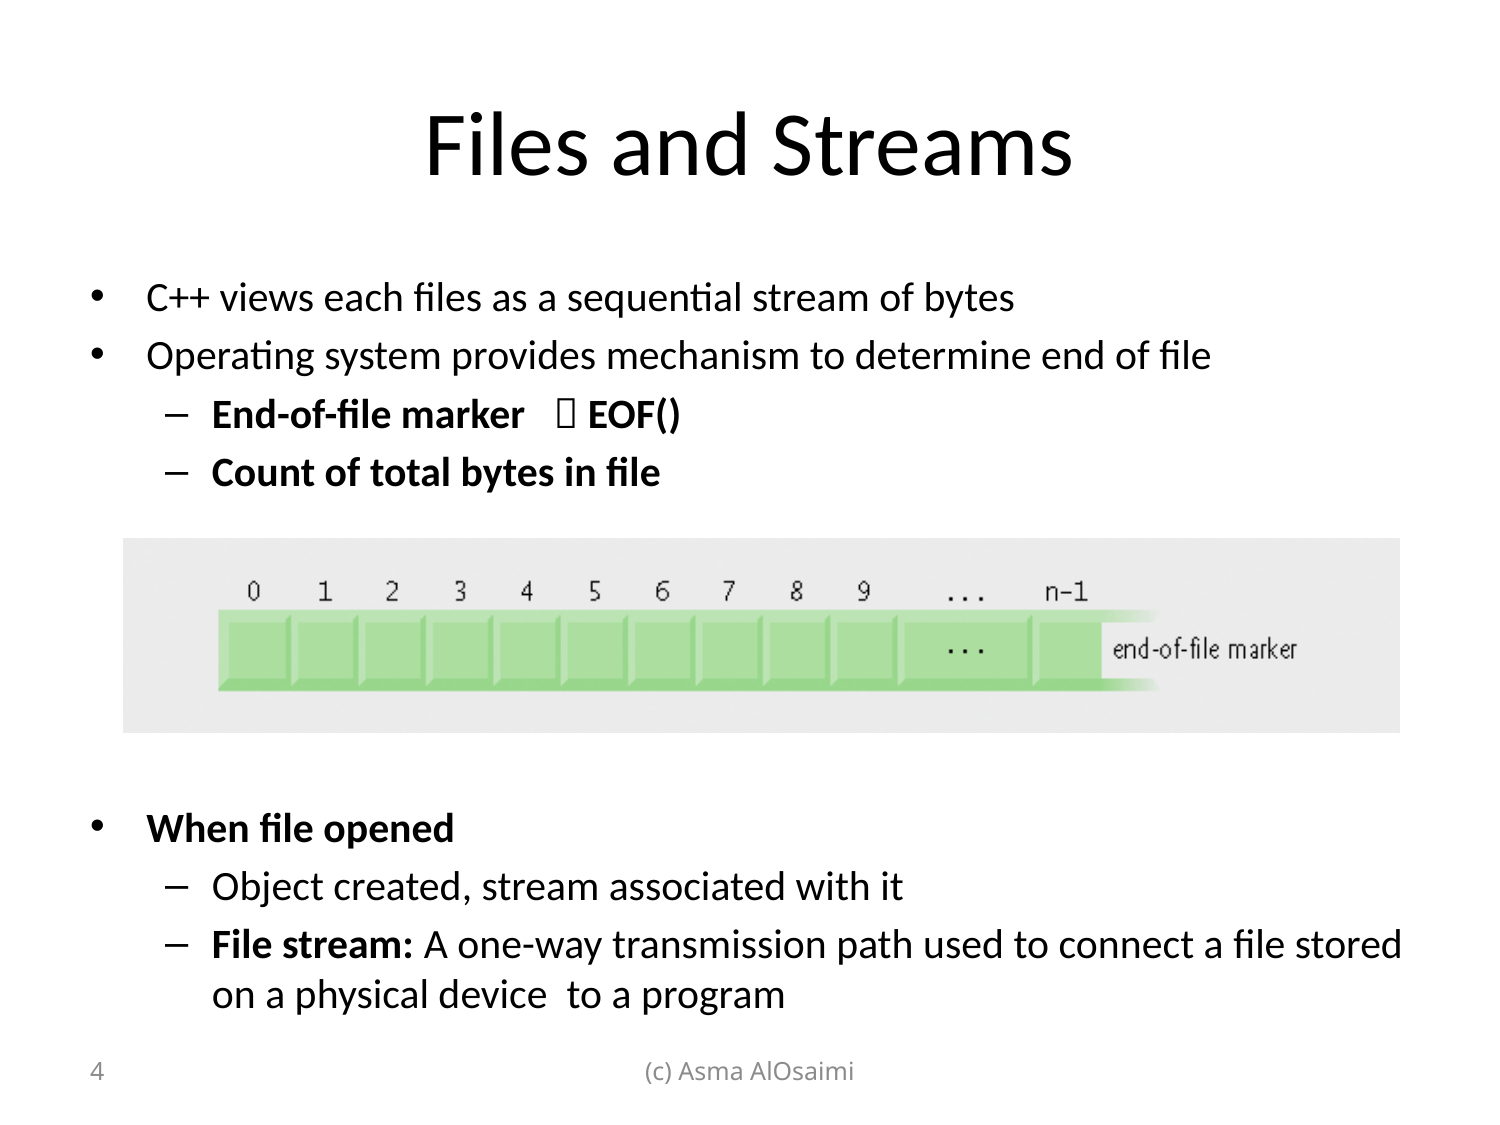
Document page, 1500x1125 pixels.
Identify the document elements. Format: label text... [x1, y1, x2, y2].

footer (c) Asma AlOsaimi [512, 1042, 988, 1103]
title Files and Streams [75, 45, 1425, 233]
list C++ views each files as a sequential stream of bytes Operating system provides mechanism to determine end of file End-of-file marker  EOF() Count of total bytes in file When file opened Object created, stream associated with it File stream: A one-way transmission path used to connect a file stored on a physical device to a program [75, 262, 1425, 1005]
slide_number 4 [75, 1042, 425, 1103]
picture [123, 538, 1400, 733]
